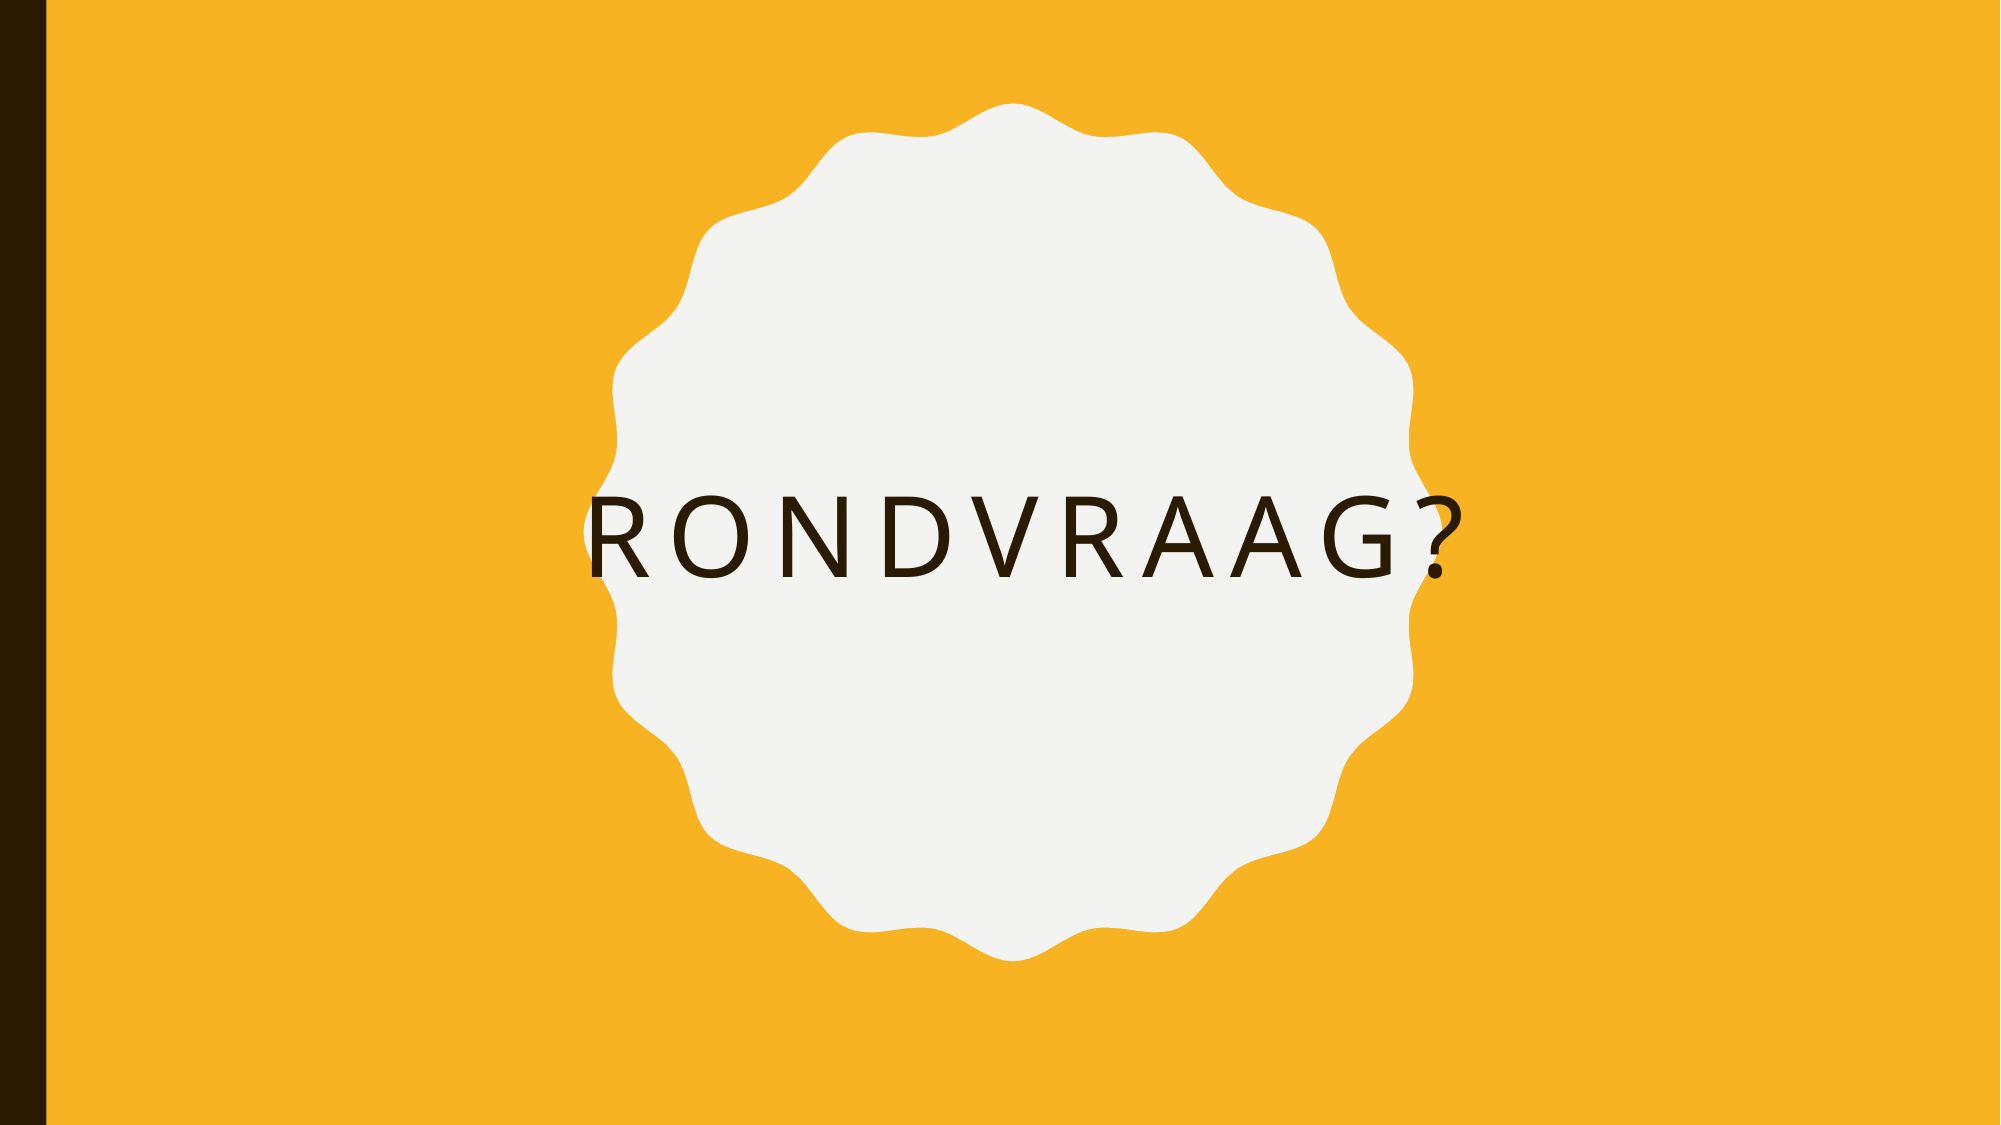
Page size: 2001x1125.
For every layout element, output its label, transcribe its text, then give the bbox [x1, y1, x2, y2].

title Rondvraag? [176, 180, 1870, 902]
